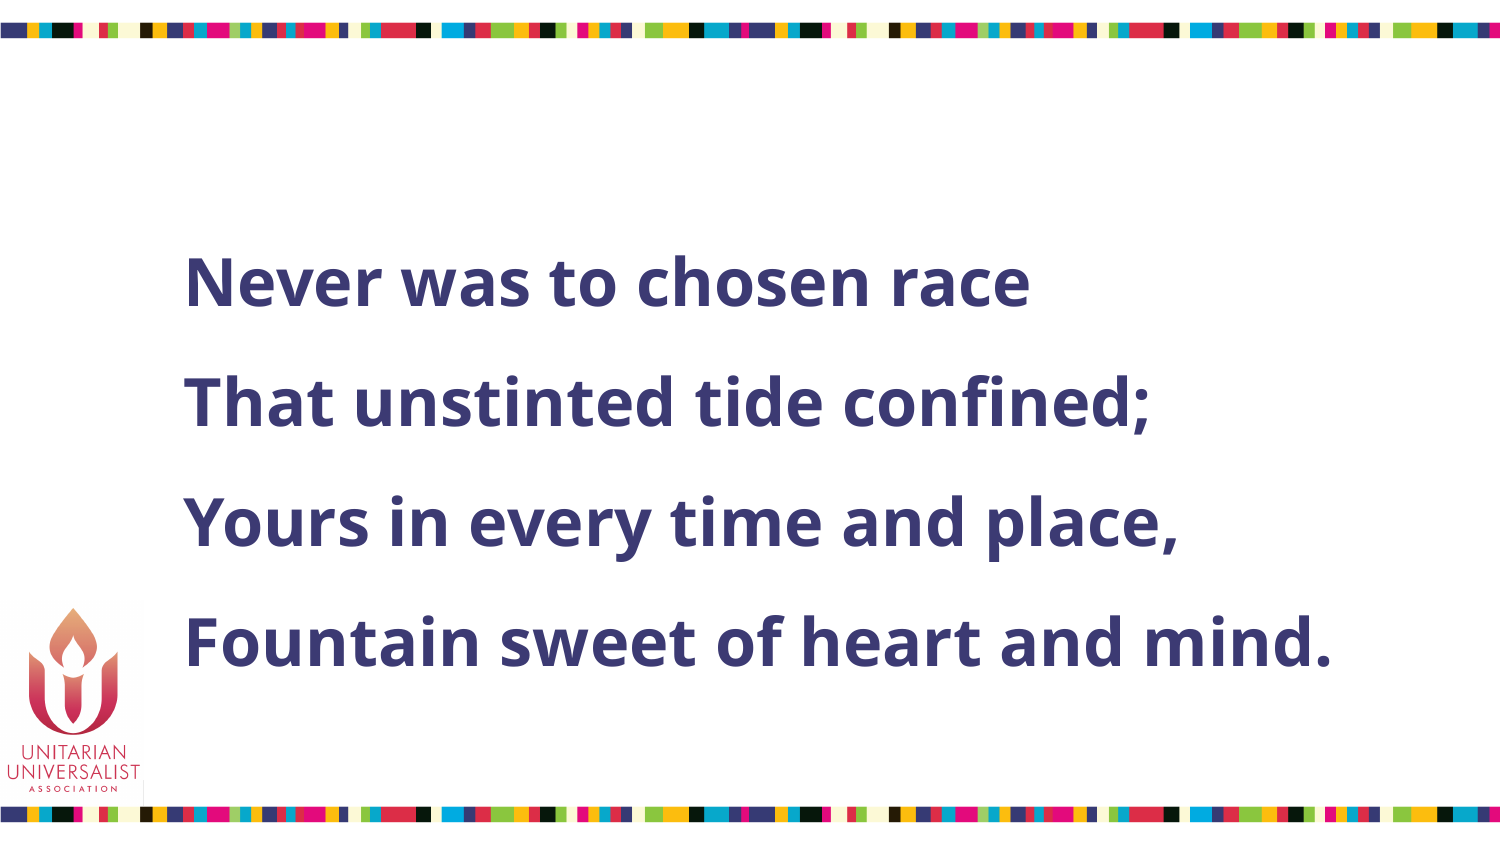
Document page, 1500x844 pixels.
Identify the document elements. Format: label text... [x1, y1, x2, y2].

text_box Never was to chosen race That unstinted tide confined; Yours in every time and place, Fountain sweet of heart and mind. [168, 184, 1421, 695]
picture [0, 600, 1500, 824]
picture [0, 22, 1500, 40]
